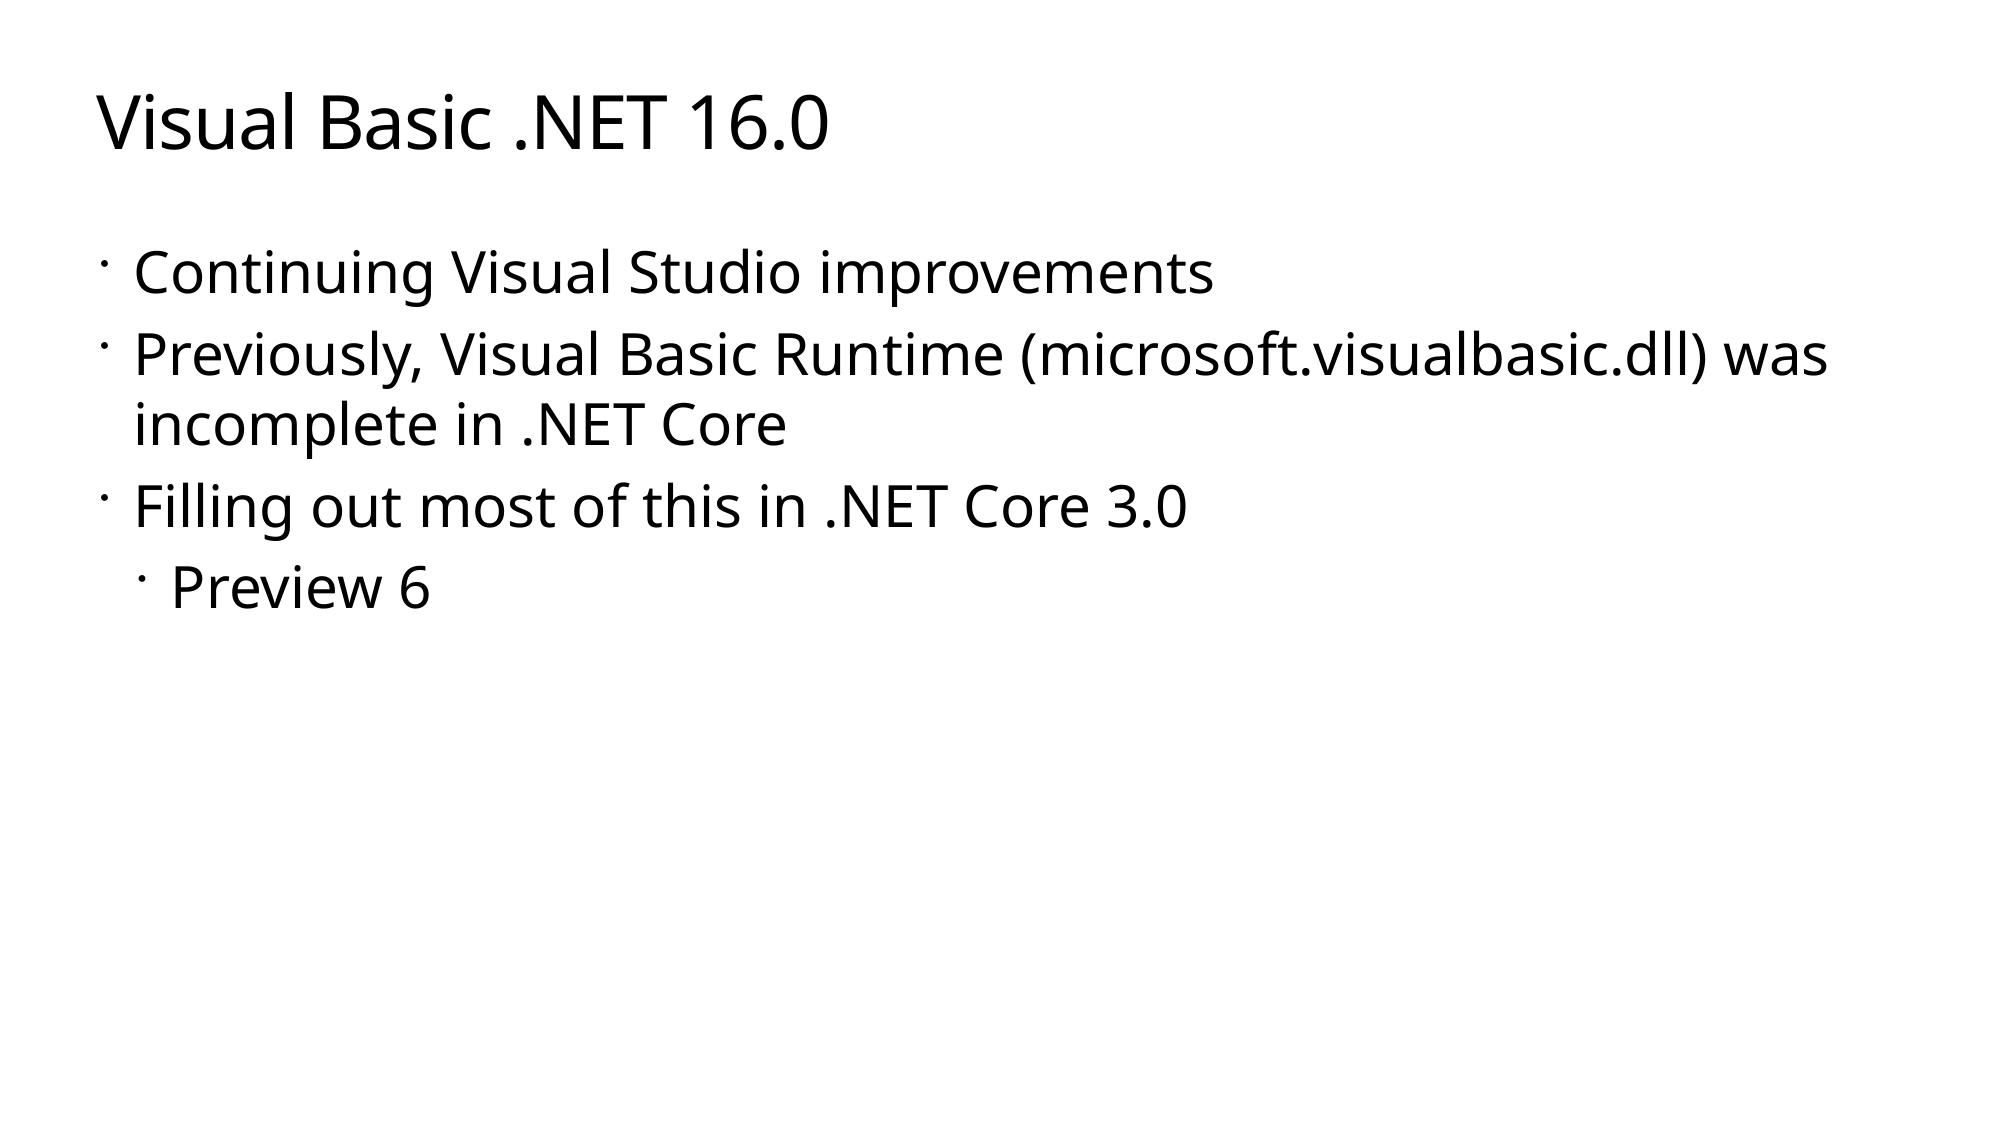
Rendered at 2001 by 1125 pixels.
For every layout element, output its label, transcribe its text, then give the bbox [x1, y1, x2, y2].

title Visual Basic .NET 16.0 [96, 75, 1904, 166]
list Continuing Visual Studio improvements Previously, Visual Basic Runtime (microsoft.visualbasic.dll) was incomplete in .NET Core Filling out most of this in .NET Core 3.0 Preview 6 [95, 235, 1904, 632]
